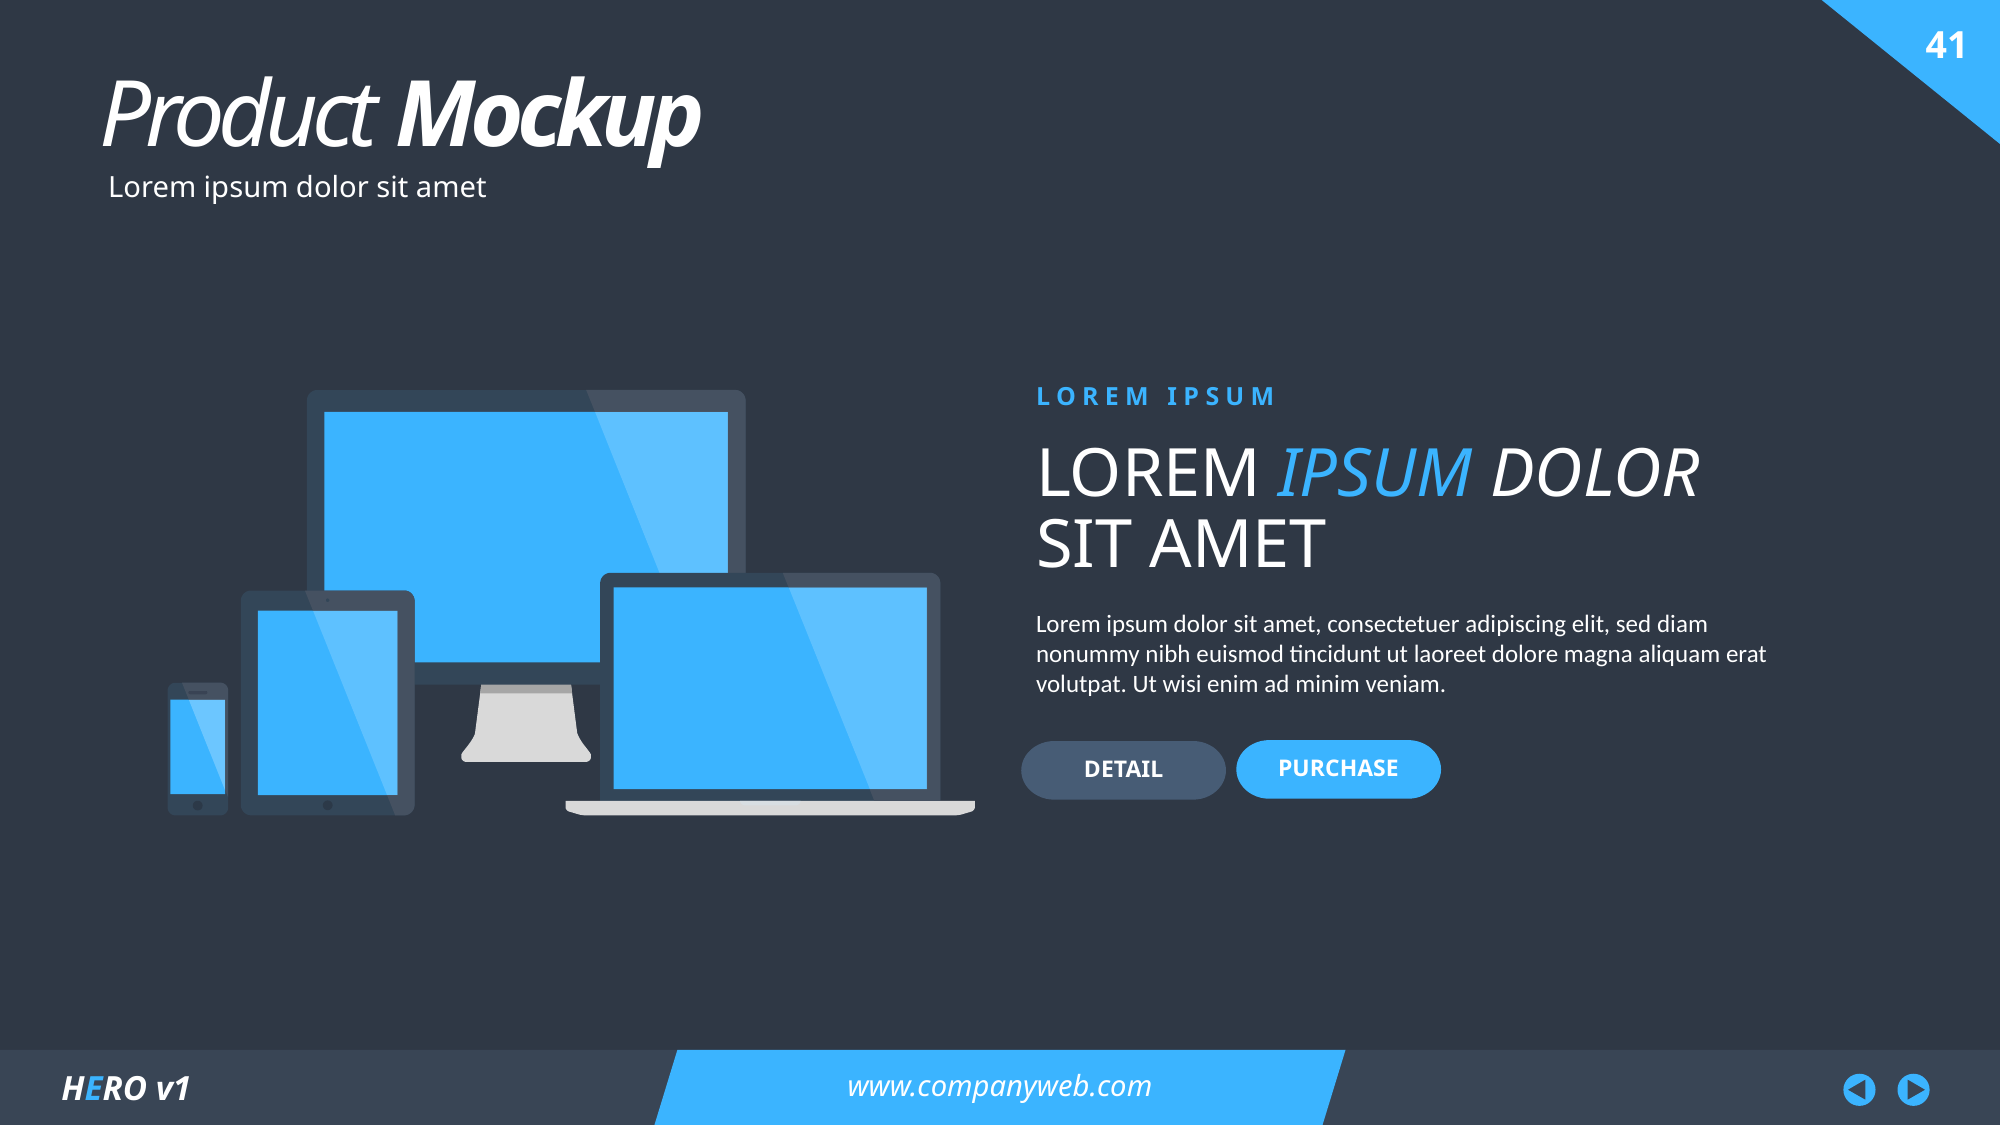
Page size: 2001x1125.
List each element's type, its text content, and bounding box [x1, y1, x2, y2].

text_box LOREM IPSUM [1021, 364, 1556, 420]
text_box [565, 572, 975, 816]
text_box Lorem ipsum dolor sit amet [93, 169, 785, 207]
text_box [240, 590, 415, 816]
text_box DETAIL [1021, 741, 1226, 800]
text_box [167, 682, 229, 816]
text_box LOREM IPSUM DOLOR SIT AMET [1021, 420, 1903, 601]
text_box Lorem ipsum dolor sit amet, consectetuer adipiscing elit, sed diam nonummy nibh euismod tincidunt ut laoreet dolore magna aliquam erat volutpat. Ut wisi enim ad minim veniam. [1021, 600, 1797, 706]
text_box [306, 390, 746, 762]
text_box PURCHASE [1236, 740, 1442, 799]
text_box Product Mockup [84, 63, 1171, 169]
